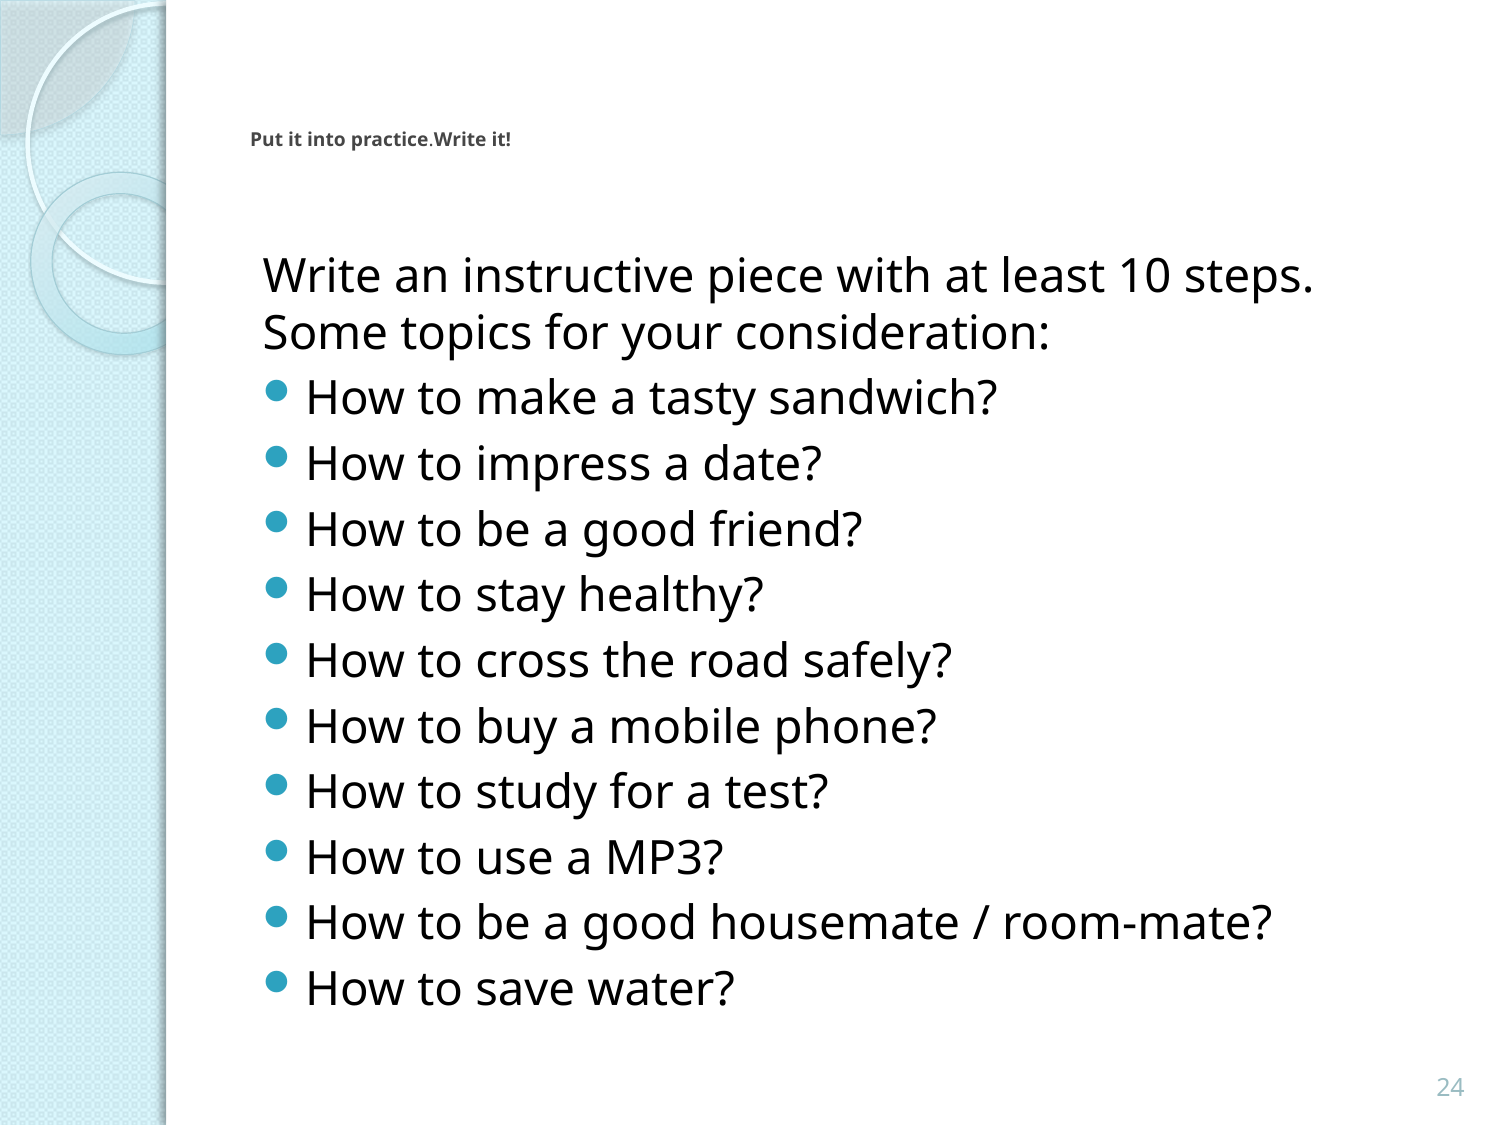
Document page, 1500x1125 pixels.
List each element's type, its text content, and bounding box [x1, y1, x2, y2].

list Write an instructive piece with at least 10 steps. Some topics for your consideration: How to make a tasty sandwich? How to impress a date? How to be a good friend? How to stay healthy? How to cross the road safely? How to buy a mobile phone? How to study for a test? How to use a MP3? How to be a good housemate / room-mate? How to save water? [235, 237, 1466, 1025]
slide_number 24 [1413, 1034, 1488, 1113]
title Put it into practice.Write it! [235, 45, 1466, 233]
